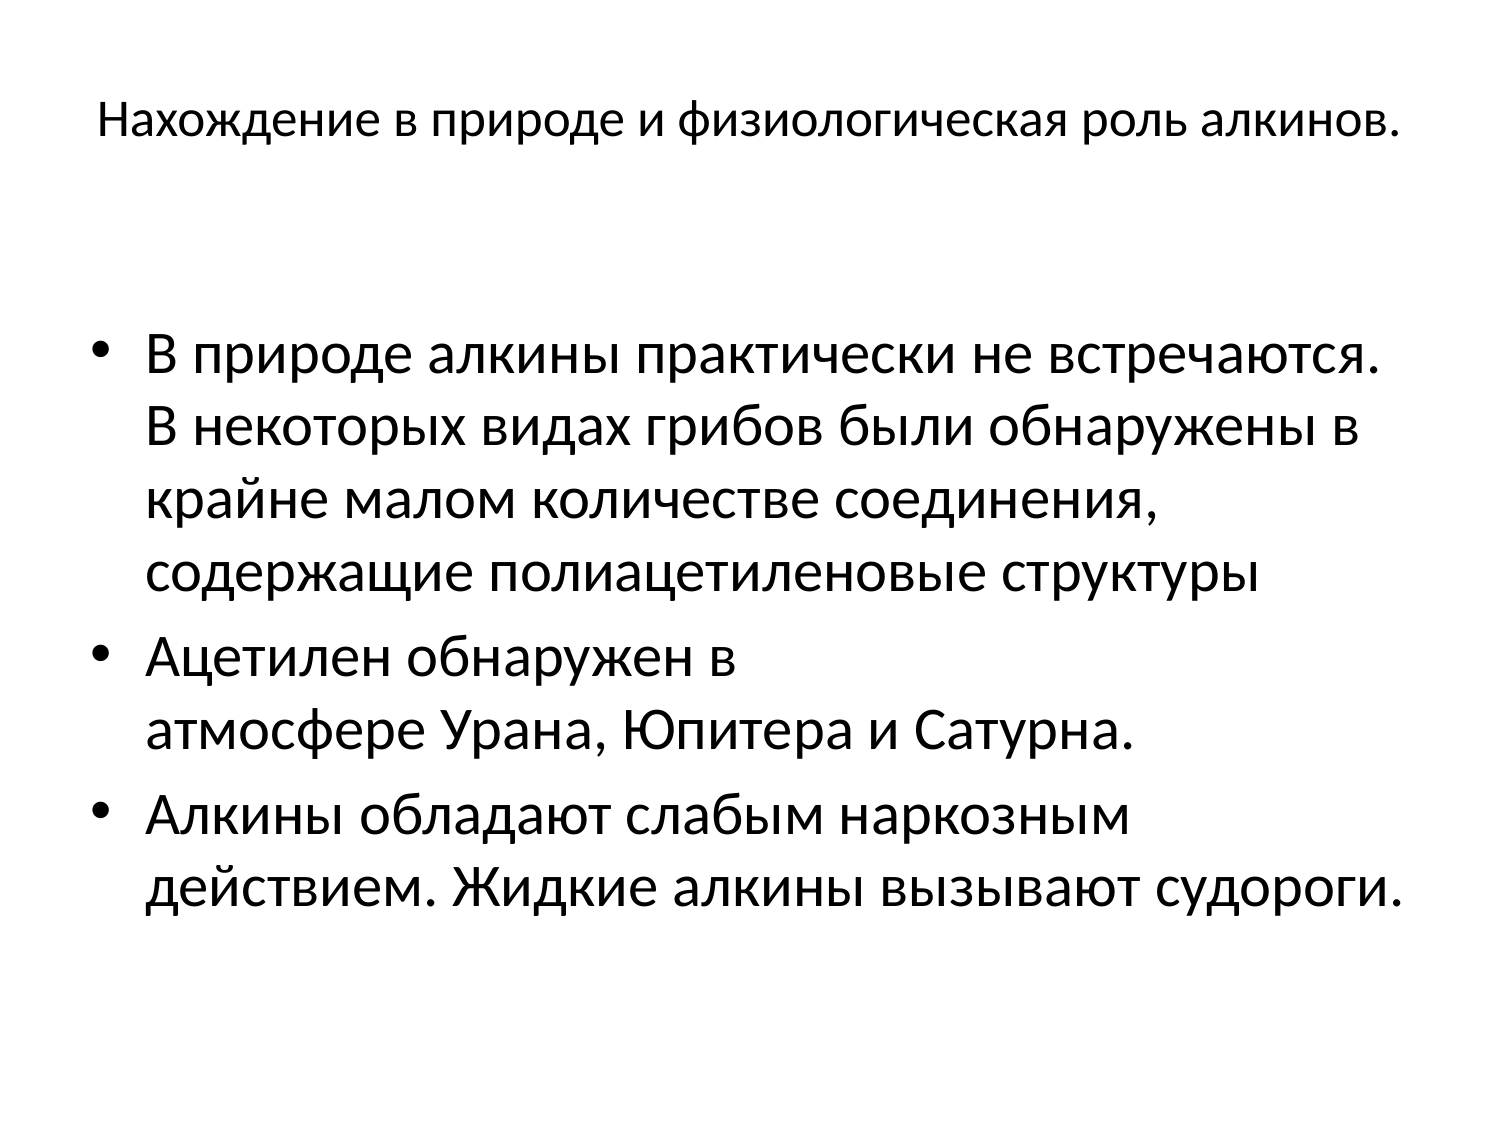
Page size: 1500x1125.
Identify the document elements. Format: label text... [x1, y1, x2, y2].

title Нахождение в природе и физиологическая роль алкинов. [75, 45, 1425, 185]
list В природе алкины практически не встречаются. В некоторых видах грибов были обнаружены в крайне малом количестве соединения, содержащие полиацетиленовые структуры Ацетилен обнаружен в атмосфере Урана, Юпитера и Сатурна. Алкины обладают слабым наркозным действием. Жидкие алкины вызывают судороги. [75, 219, 1425, 1005]
